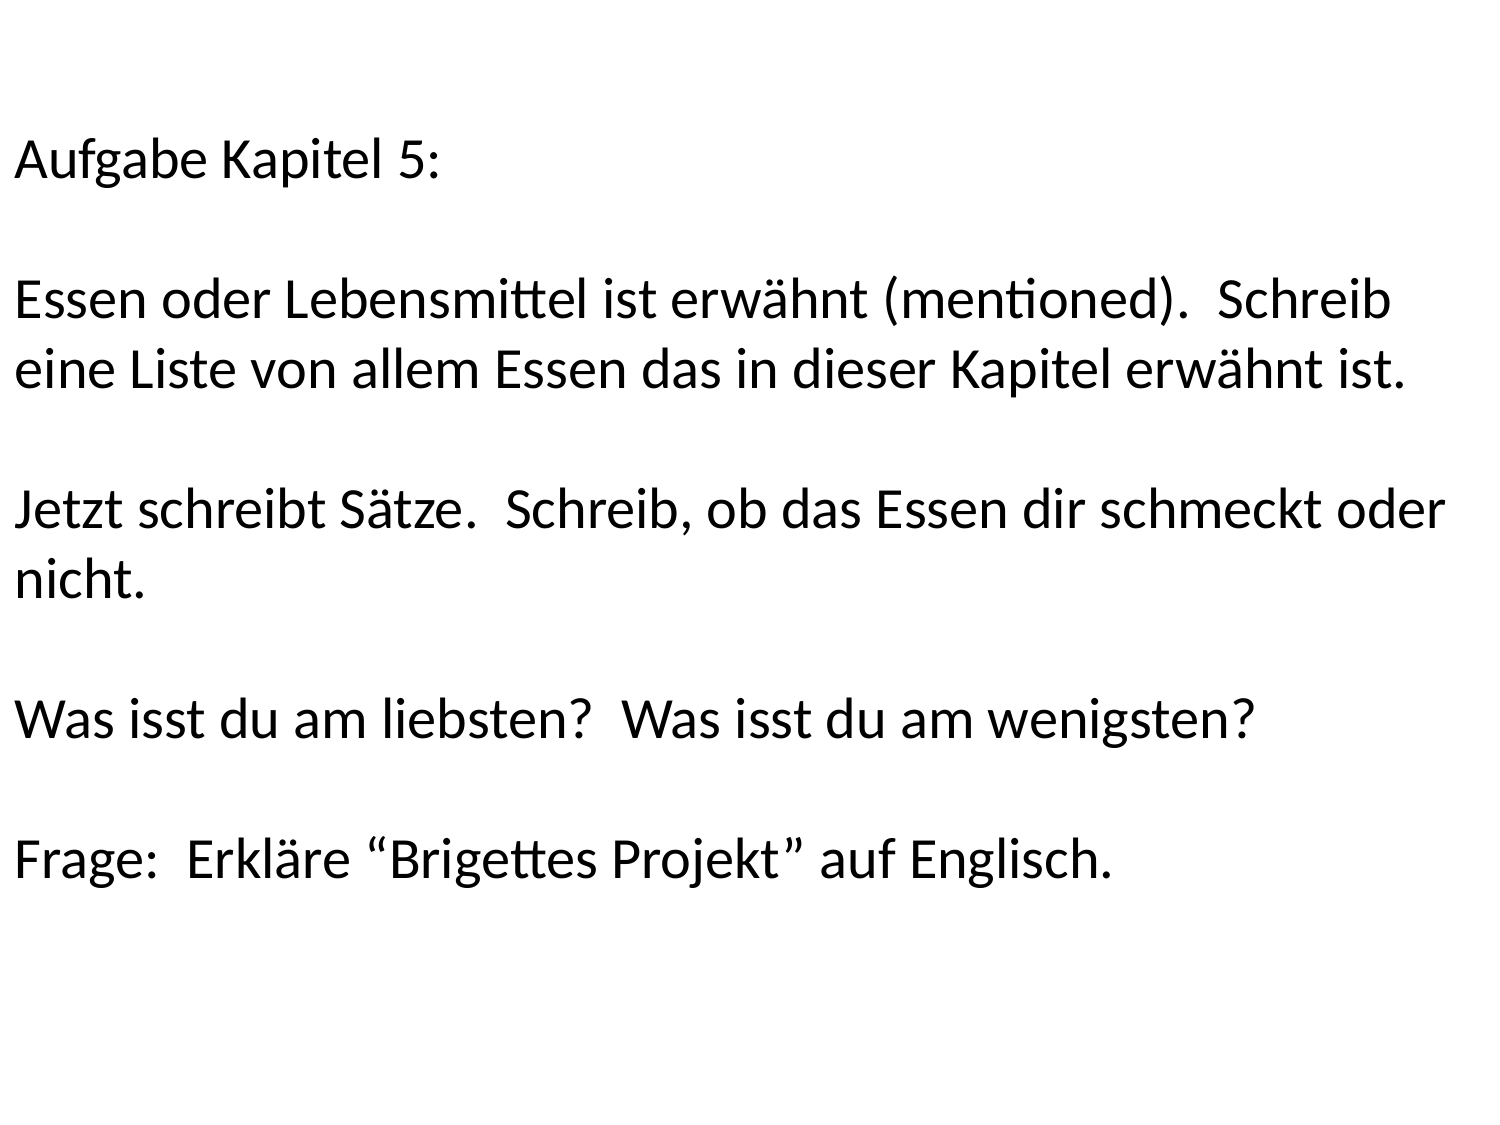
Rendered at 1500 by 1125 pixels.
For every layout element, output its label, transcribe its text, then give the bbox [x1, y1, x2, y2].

text_box Aufgabe Kapitel 5: Essen oder Lebensmittel ist erwähnt (mentioned). Schreib eine Liste von allem Essen das in dieser Kapitel erwähnt ist. Jetzt schreibt Sätze. Schreib, ob das Essen dir schmeckt oder nicht. Was isst du am liebsten? Was isst du am wenigsten? Frage: Erkläre “Brigettes Projekt” auf Englisch. [0, 112, 1500, 897]
